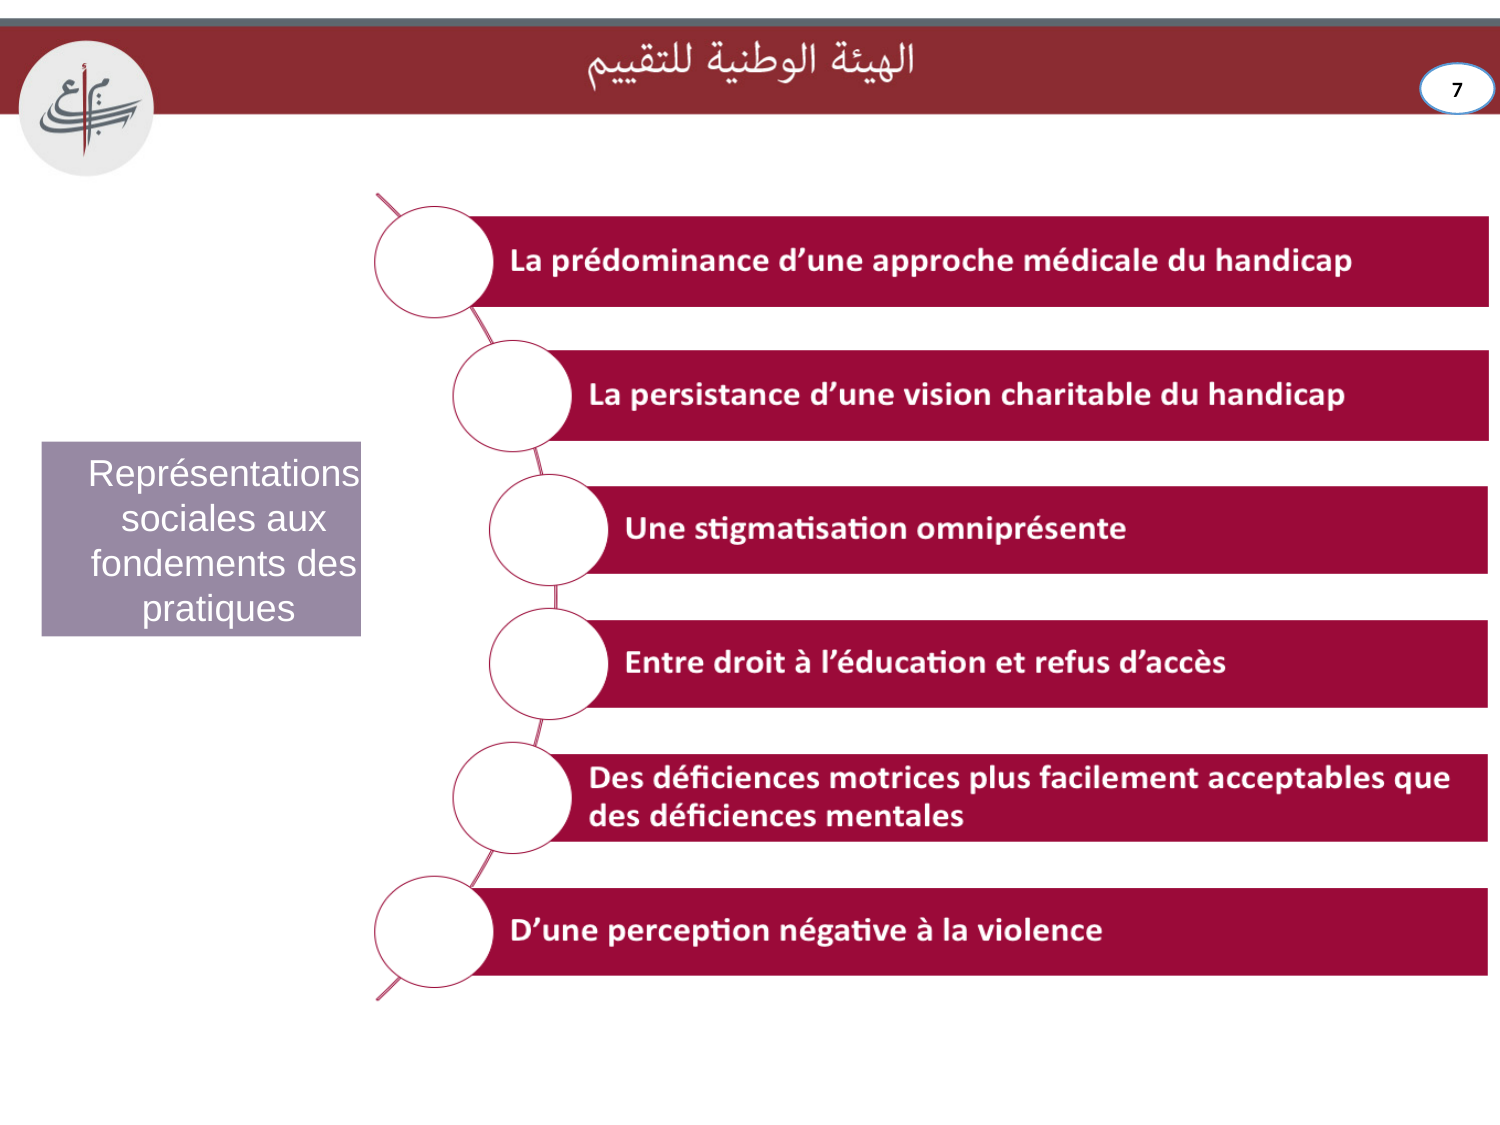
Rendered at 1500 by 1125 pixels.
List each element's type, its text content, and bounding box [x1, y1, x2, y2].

text_box 7 [1419, 62, 1496, 115]
text_box Représentations sociales aux fondements des pratiques [41, 441, 361, 637]
picture [0, 0, 1500, 1125]
